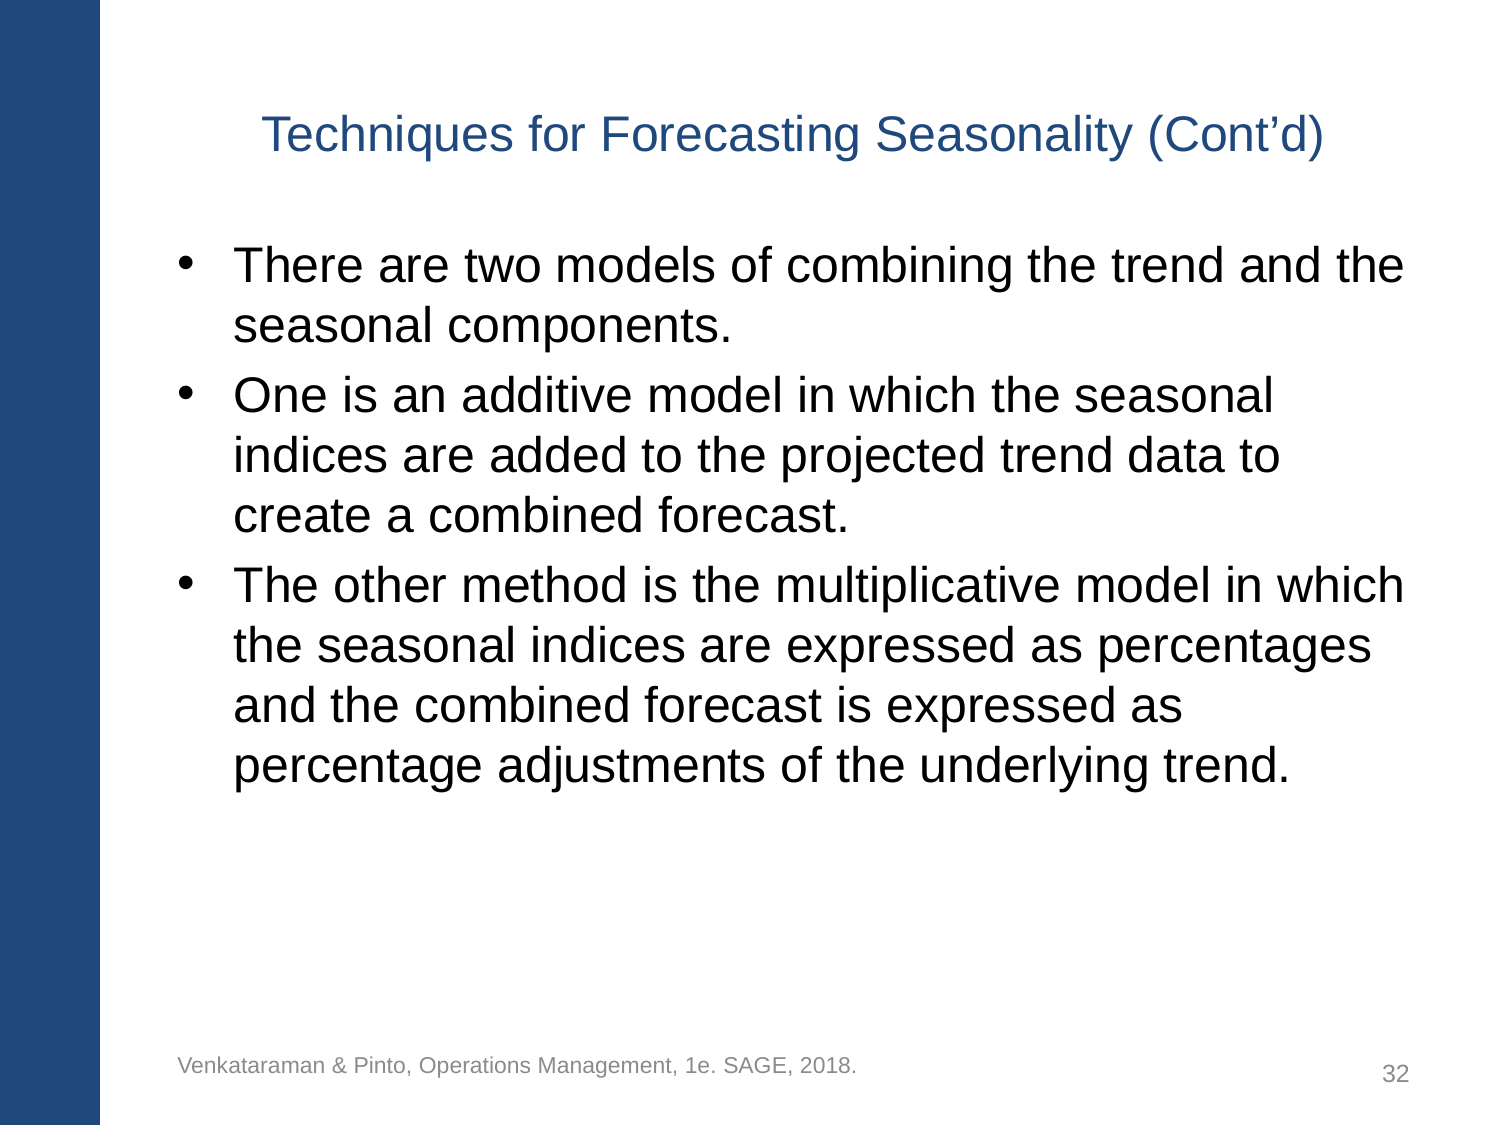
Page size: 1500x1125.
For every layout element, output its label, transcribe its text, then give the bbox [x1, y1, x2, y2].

list There are two models of combining the trend and the seasonal components. One is an additive model in which the seasonal indices are added to the projected trend data to create a combined forecast. The other method is the multiplicative model in which the seasonal indices are expressed as percentages and the combined forecast is expressed as percentage adjustments of the underlying trend. [162, 224, 1425, 1025]
slide_number 32 [1350, 1042, 1425, 1103]
title Techniques for Forecasting Seasonality (Cont’d) [162, 37, 1425, 224]
footer Venkataraman & Pinto, Operations Management, 1e. SAGE, 2018. [162, 1042, 1313, 1103]
